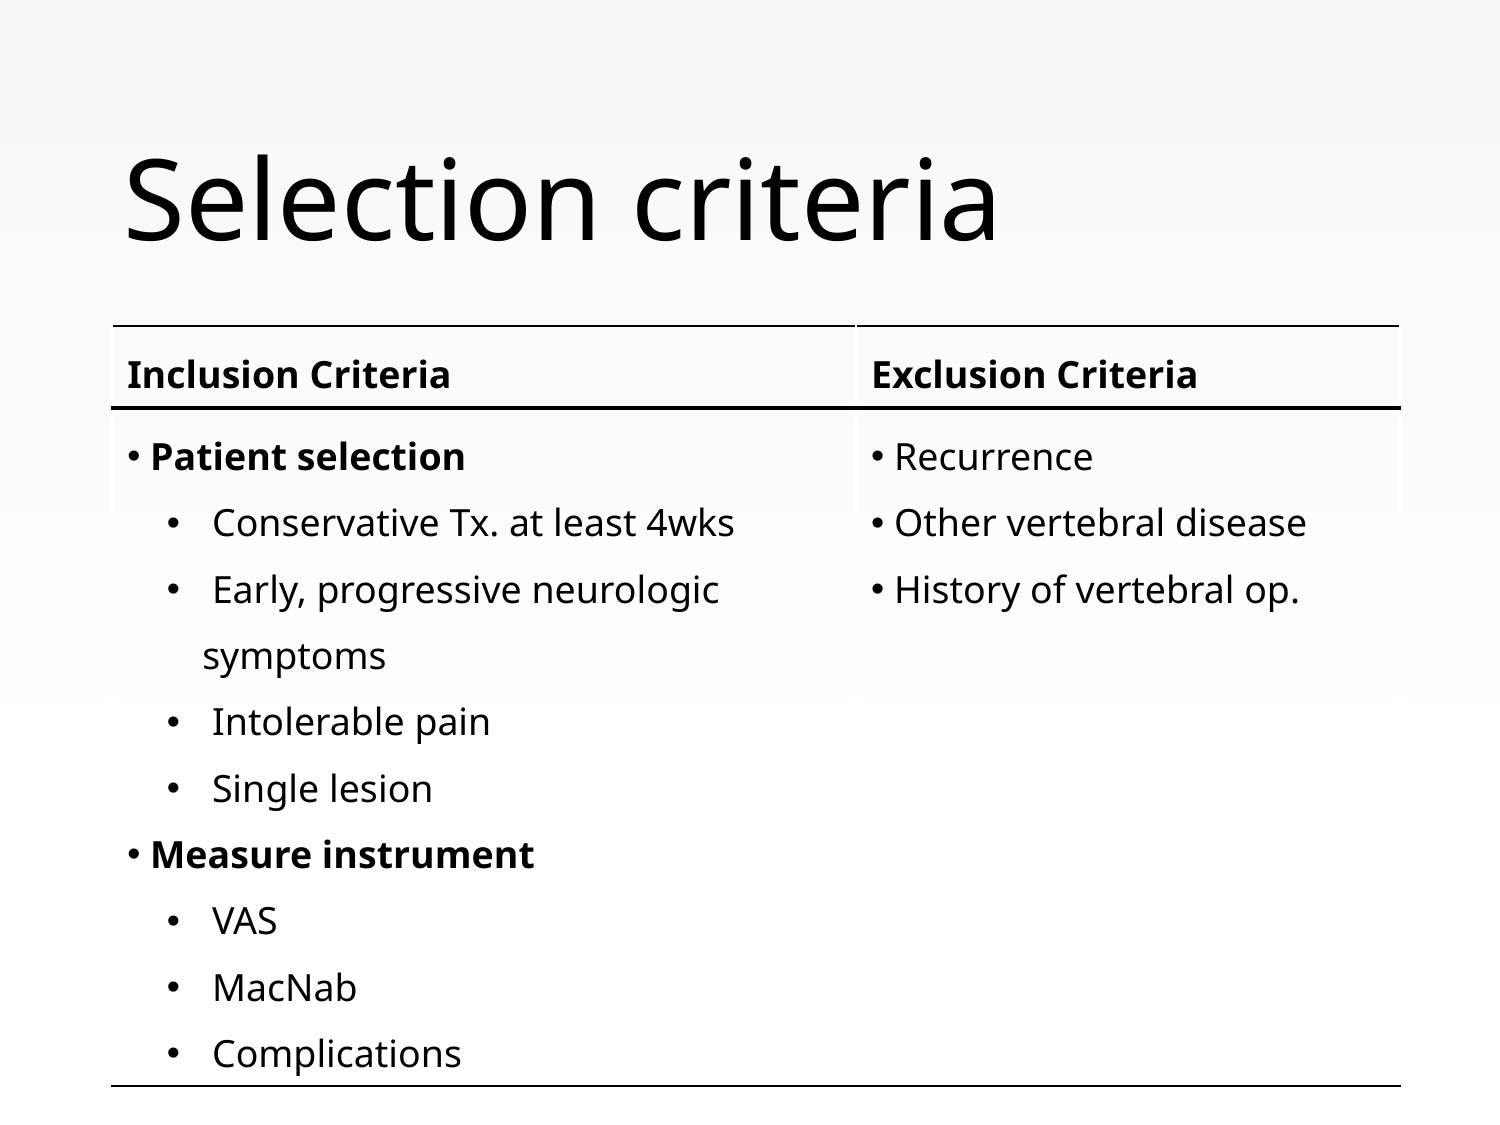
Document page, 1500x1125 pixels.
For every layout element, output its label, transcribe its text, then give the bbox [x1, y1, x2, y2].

table_header Inclusion Criteria [113, 327, 855, 406]
table_cell Recurrence Other vertebral disease History of vertebral op. [857, 410, 1399, 1085]
table_header Exclusion Criteria [857, 327, 1399, 406]
title Selection criteria [108, 101, 1400, 290]
table_cell Patient selection Conservative Tx. at least 4wks Early, progressive neurologic symptoms Intolerable pain Single lesion Measure instrument VAS MacNab Complications [113, 410, 855, 1085]
